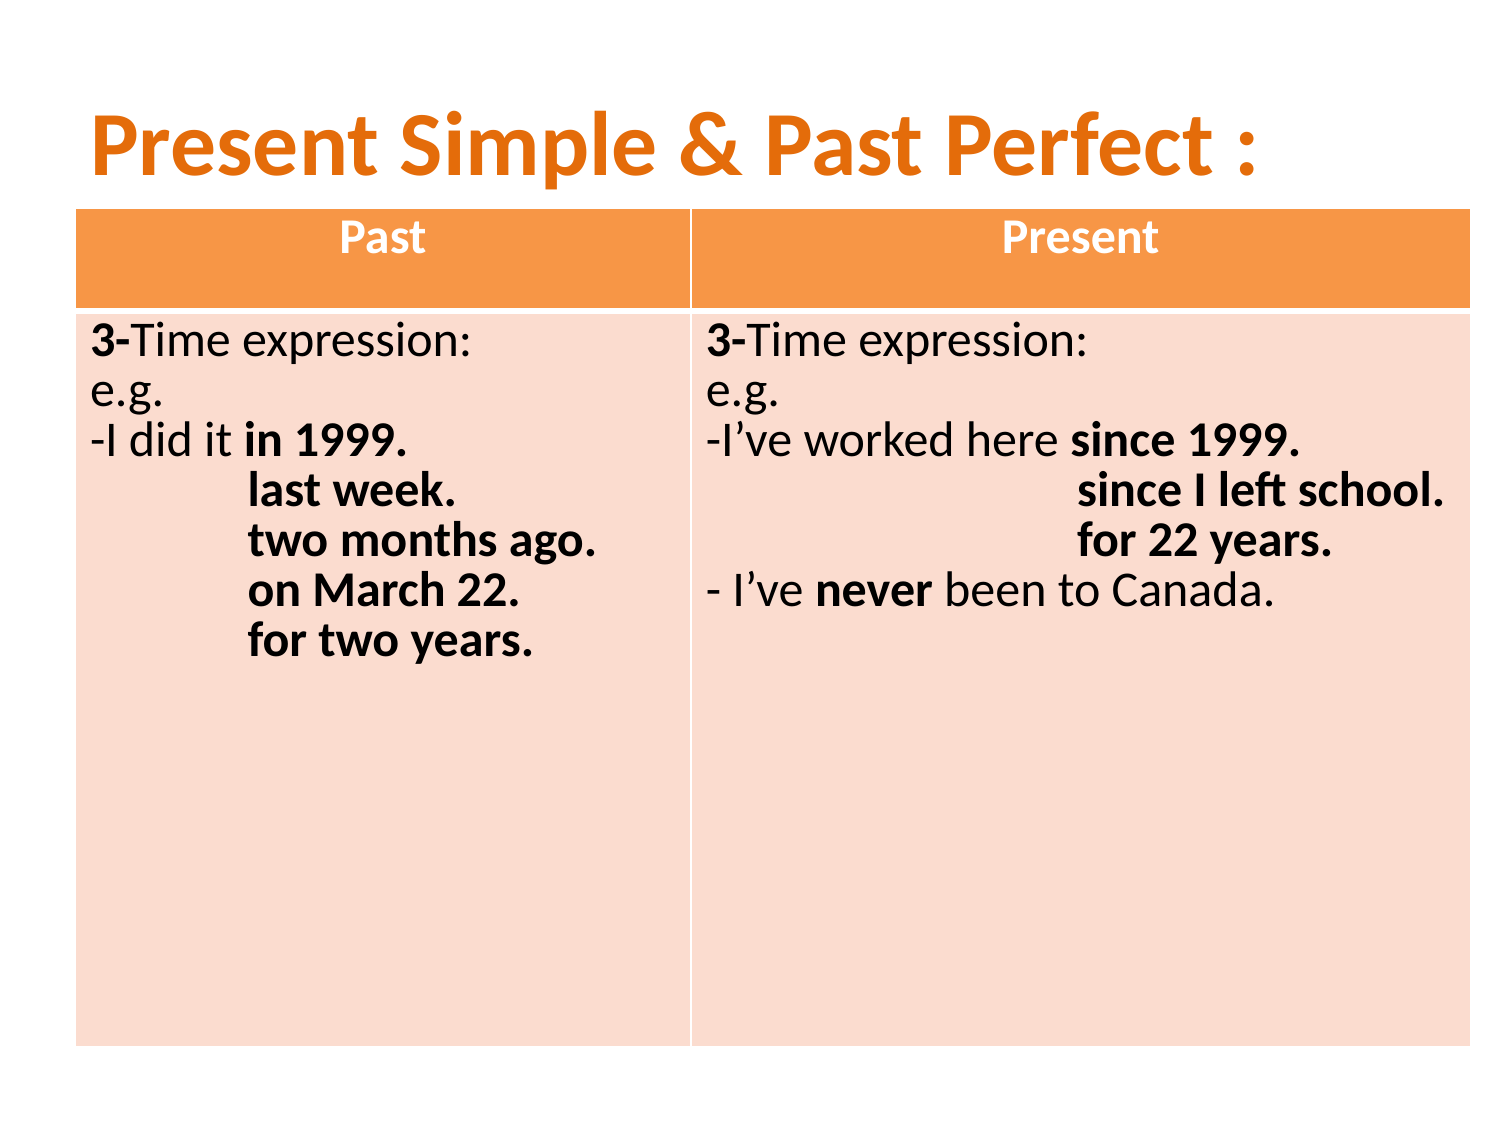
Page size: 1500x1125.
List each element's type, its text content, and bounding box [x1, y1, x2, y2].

title Present Simple & Past Perfect : [75, 45, 1425, 207]
table_cell 3-Time expression: e.g. -I did it in 1999. last week. two months ago. on March 22. for two years. [76, 314, 690, 1046]
table_header Present [692, 209, 1470, 308]
table_cell 3-Time expression: e.g. -I’ve worked here since 1999. since I left school. for 22 years. - I’ve never been to Canada. [692, 314, 1470, 1046]
table_header Past [76, 209, 690, 308]
